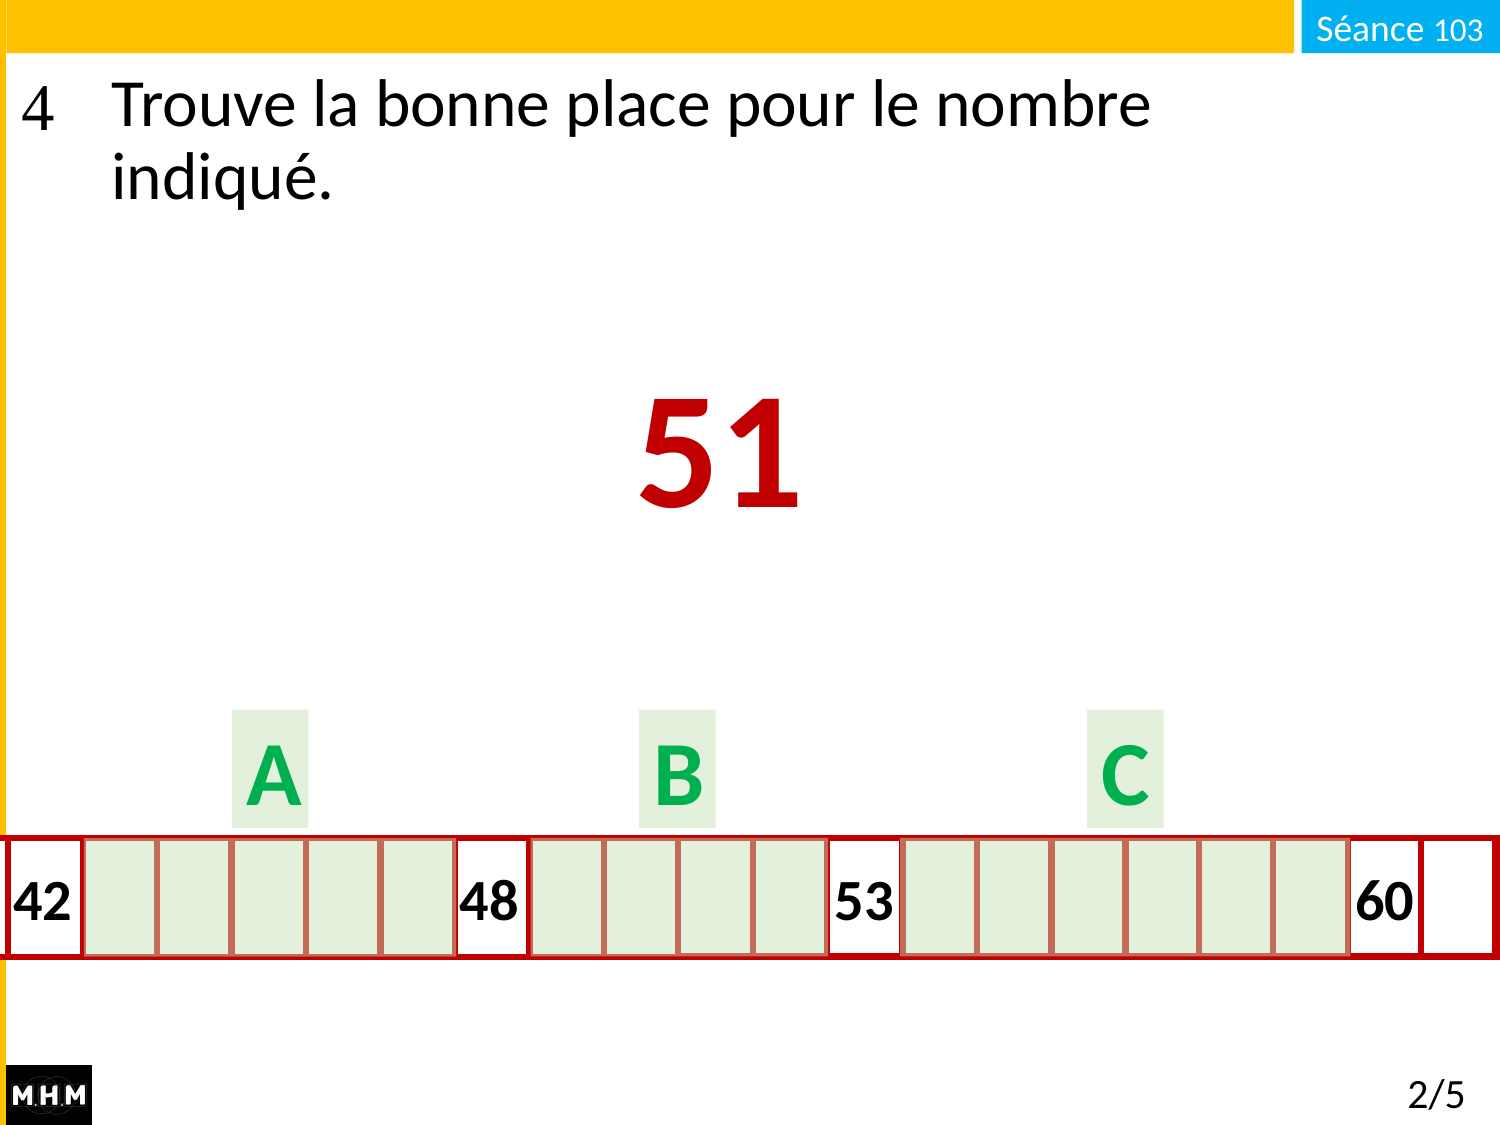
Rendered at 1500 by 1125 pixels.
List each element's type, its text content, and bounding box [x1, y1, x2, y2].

text_box C [1086, 709, 1165, 829]
text_box A [231, 709, 309, 829]
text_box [0, 838, 1500, 957]
text_box B [638, 709, 717, 829]
title Trouve la bonne place pour le nombre indiqué. [96, 60, 1391, 223]
text_box 51 [610, 333, 829, 549]
picture [6, 1065, 92, 1125]
list 2/5 [1373, 1064, 1500, 1125]
